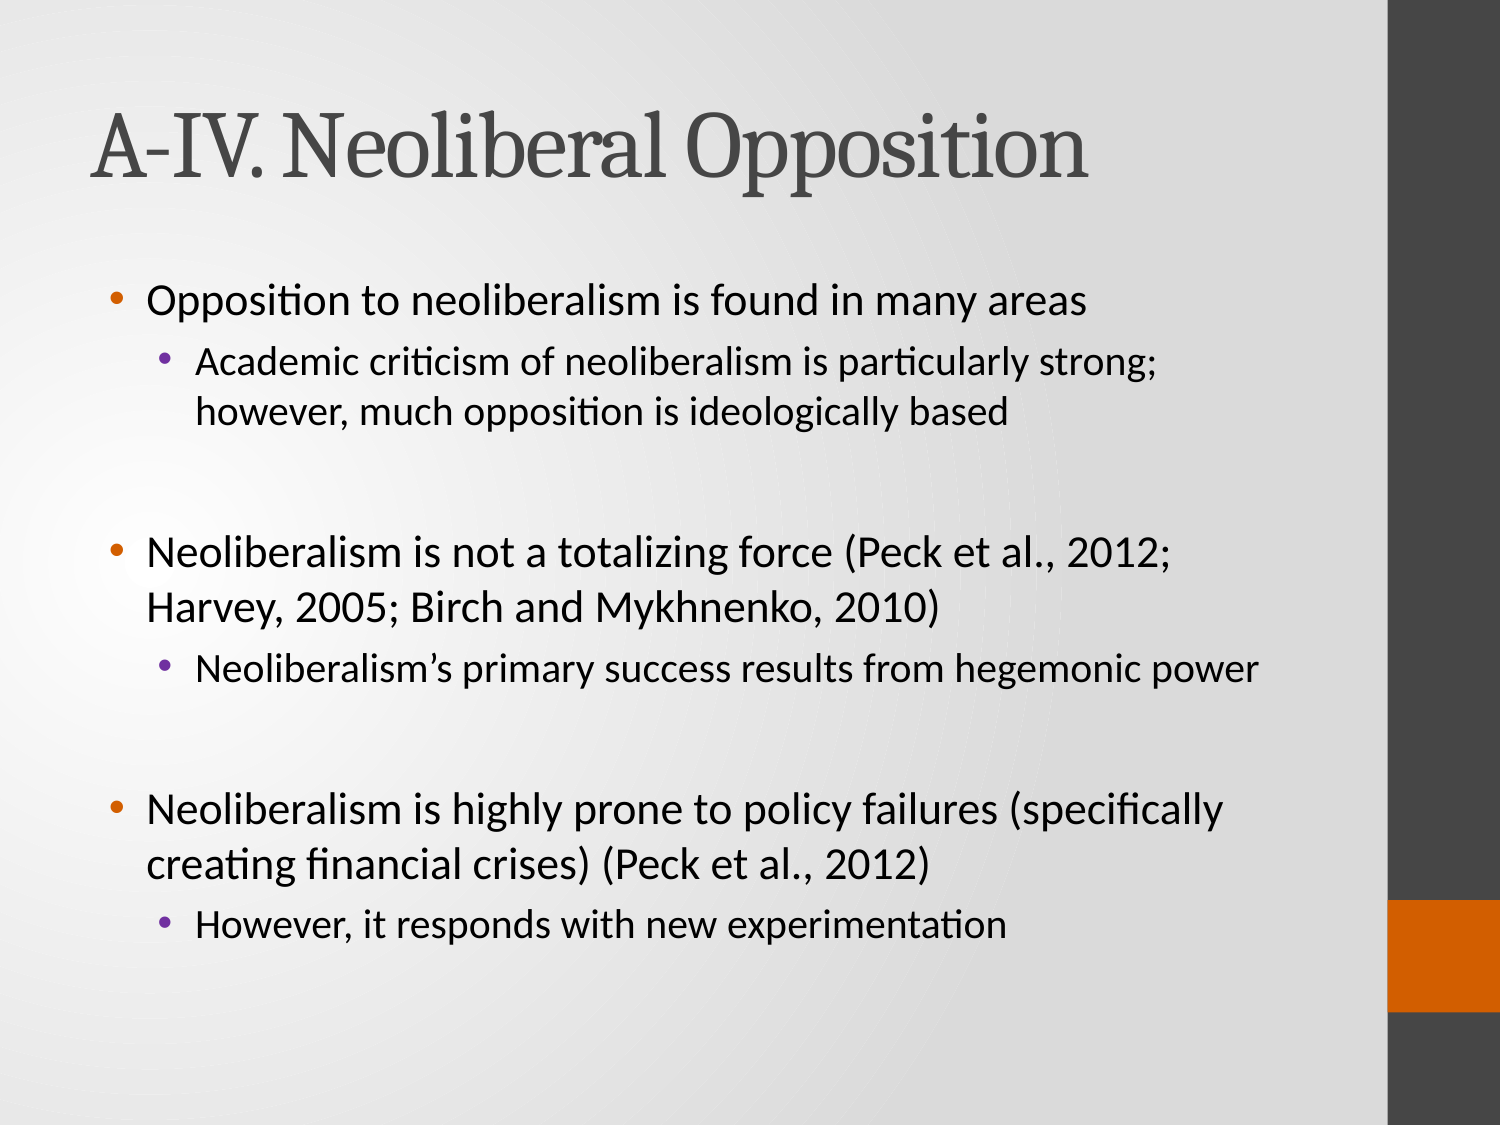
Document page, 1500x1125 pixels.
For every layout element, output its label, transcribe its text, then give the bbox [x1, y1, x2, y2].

title A-IV. Neoliberal Opposition [75, 45, 1325, 233]
list Opposition to neoliberalism is found in many areas Academic criticism of neoliberalism is particularly strong; however, much opposition is ideologically based Neoliberalism is not a totalizing force (Peck et al., 2012; Harvey, 2005; Birch and Mykhnenko, 2010) Neoliberalism’s primary success results from hegemonic power Neoliberalism is highly prone to policy failures (specifically creating financial crises) (Peck et al., 2012) However, it responds with new experimentation [75, 262, 1325, 1050]
